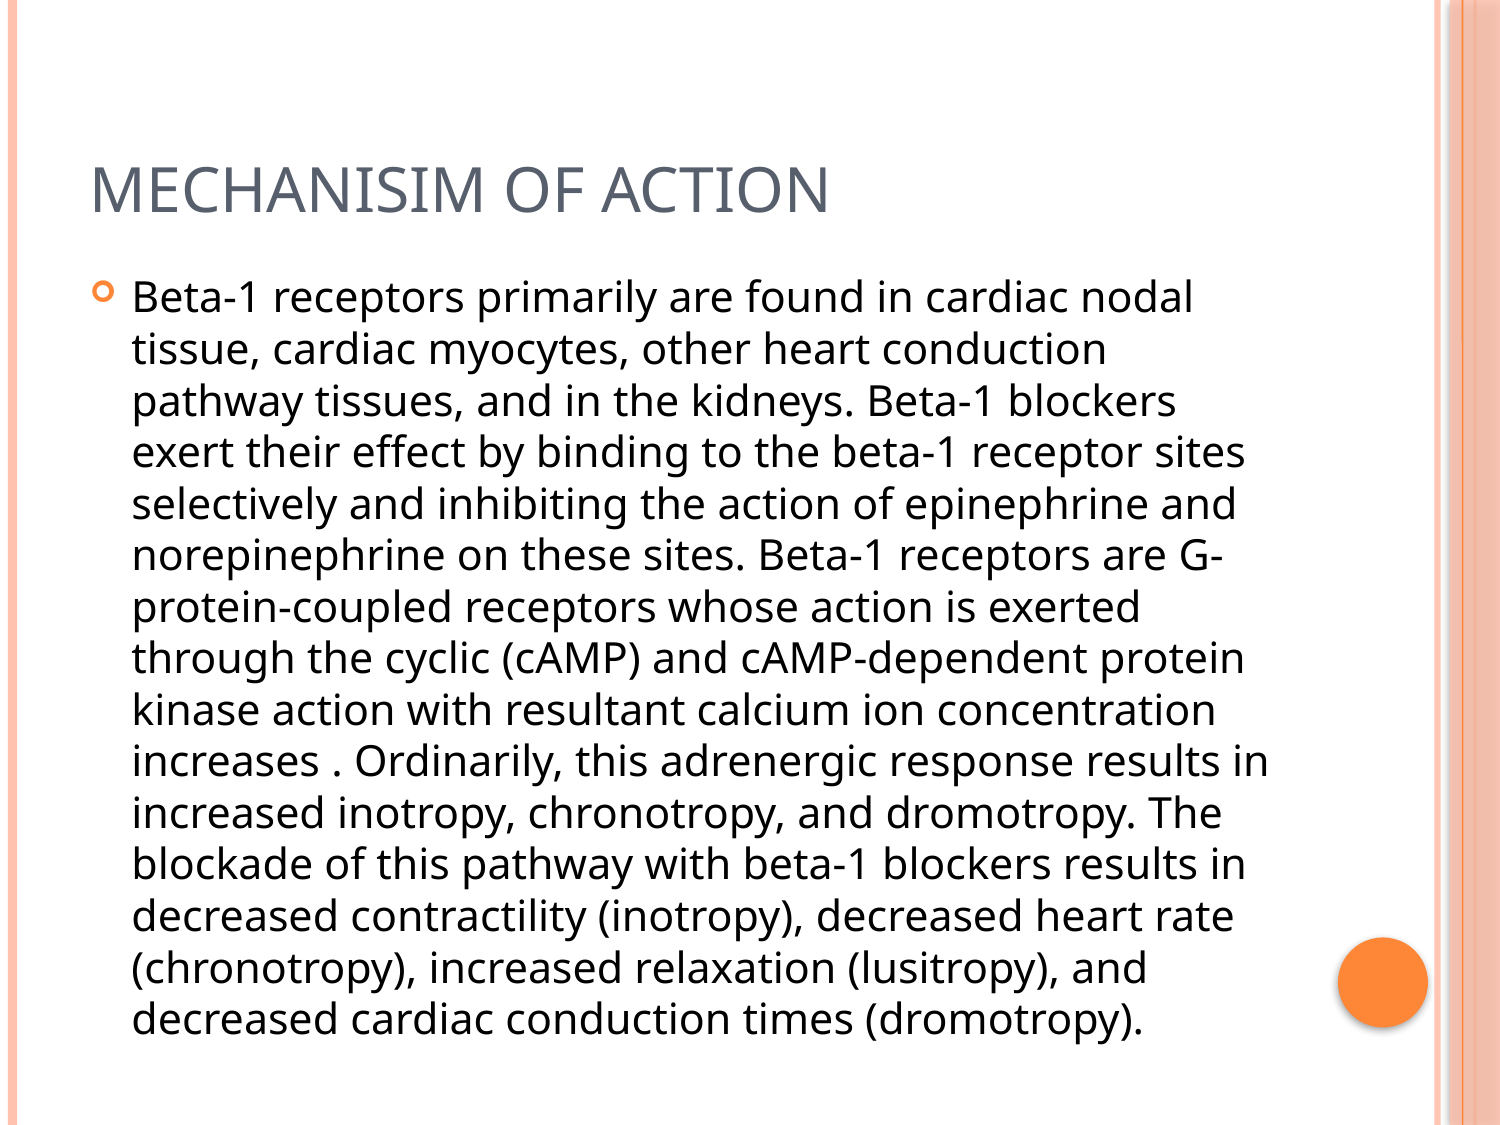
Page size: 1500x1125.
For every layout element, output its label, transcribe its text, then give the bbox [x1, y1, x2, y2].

list Beta-1 receptors primarily are found in cardiac nodal tissue, cardiac myocytes, other heart conduction pathway tissues, and in the kidneys. Beta-1 blockers exert their effect by binding to the beta-1 receptor sites selectively and inhibiting the action of epinephrine and norepinephrine on these sites. Beta-1 receptors are G-protein-coupled receptors whose action is exerted through the cyclic (cAMP) and cAMP-dependent protein kinase action with resultant calcium ion concentration increases . Ordinarily, this adrenergic response results in increased inotropy, chronotropy, and dromotropy. The blockade of this pathway with beta-1 blockers results in decreased contractility (inotropy), decreased heart rate (chronotropy), increased relaxation (lusitropy), and decreased cardiac conduction times (dromotropy). [75, 262, 1300, 1062]
title Mechanisim of action [75, 45, 1300, 233]
